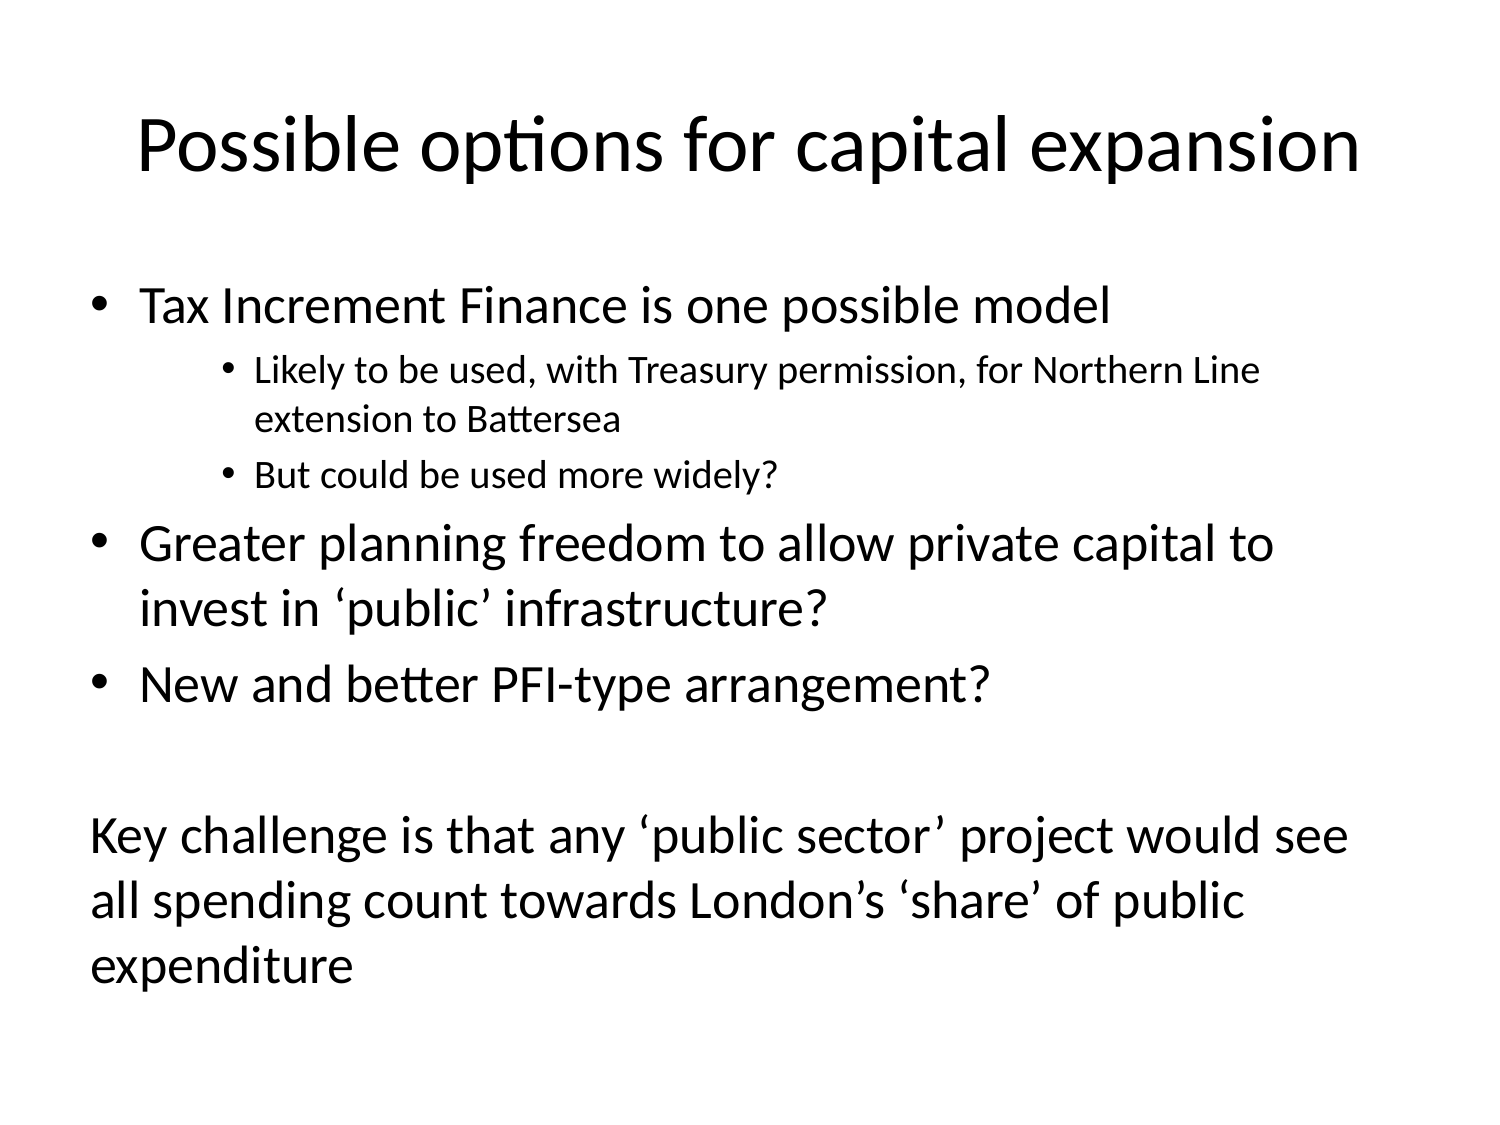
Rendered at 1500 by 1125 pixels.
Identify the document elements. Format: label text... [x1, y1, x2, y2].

title Possible options for capital expansion [75, 45, 1425, 233]
list Tax Increment Finance is one possible model Likely to be used, with Treasury permission, for Northern Line extension to Battersea But could be used more widely? Greater planning freedom to allow private capital to invest in ‘public’ infrastructure? New and better PFI-type arrangement? Key challenge is that any ‘public sector’ project would see all spending count towards London’s ‘share’ of public expenditure [75, 262, 1425, 1005]
